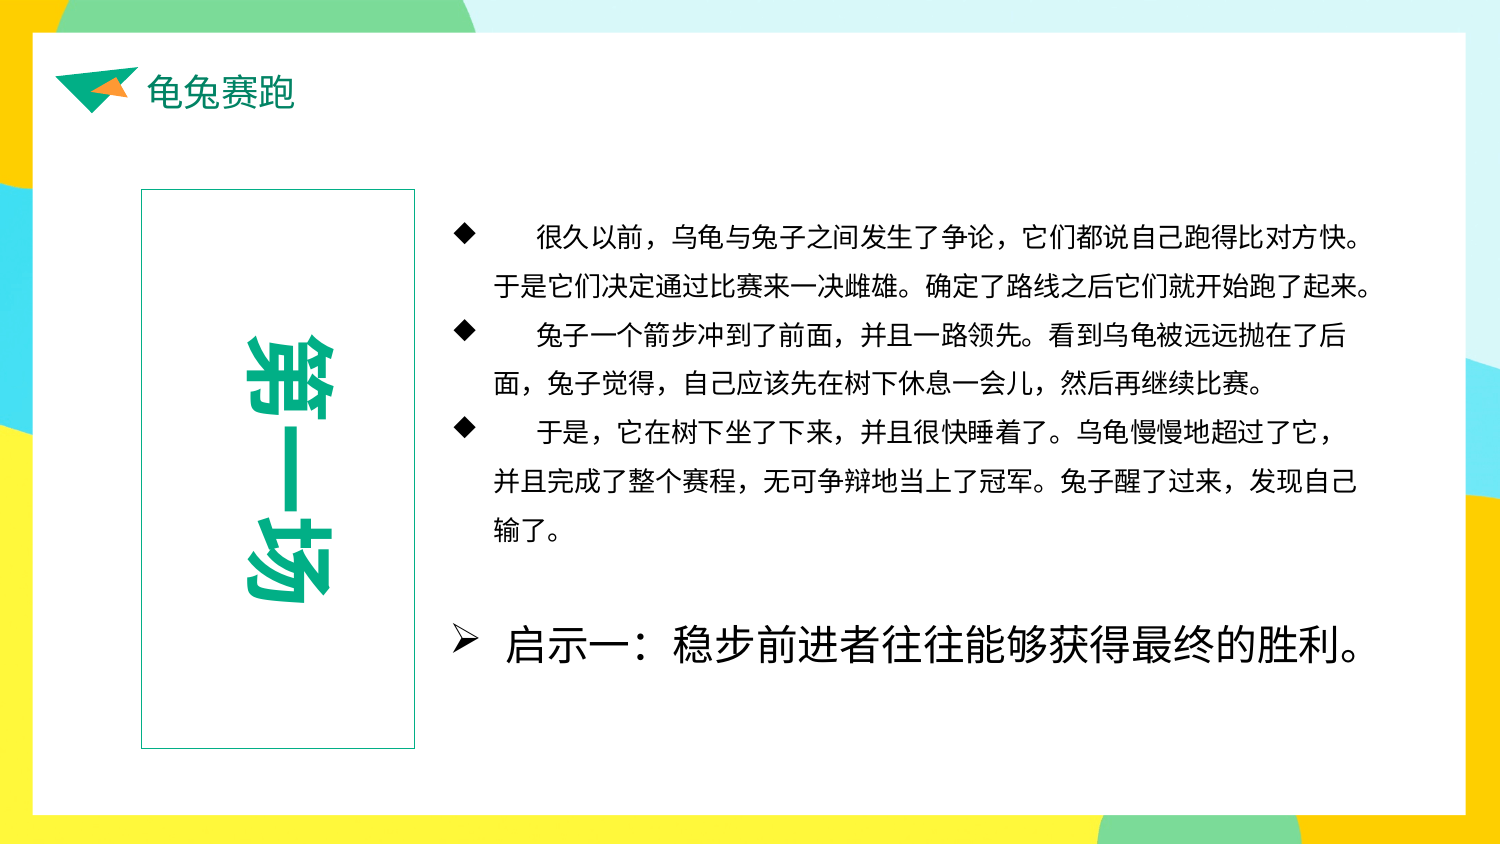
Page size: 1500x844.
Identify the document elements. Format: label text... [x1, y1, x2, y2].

text_box 启示一：稳步前进者往往能够获得最终的胜利。 [434, 634, 1388, 704]
picture [0, 0, 1500, 844]
text_box 很久以前，乌龟与兔子之间发生了争论，它们都说自己跑得比对方快。于是它们决定通过比赛来一决雌雄。确定了路线之后它们就开始跑了起来。 兔子一个箭步冲到了前面，并且一路领先。看到乌龟被远远抛在了后面，兔子觉得，自己应该先在树下休息一会儿，然后再继续比赛。 于是，它在树下坐了下来，并且很快睡着了。乌龟慢慢地超过了它，并且完成了整个赛程，无可争辩地当上了冠军。兔子醒了过来，发现自己输了。 [436, 196, 1375, 553]
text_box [141, 189, 415, 749]
